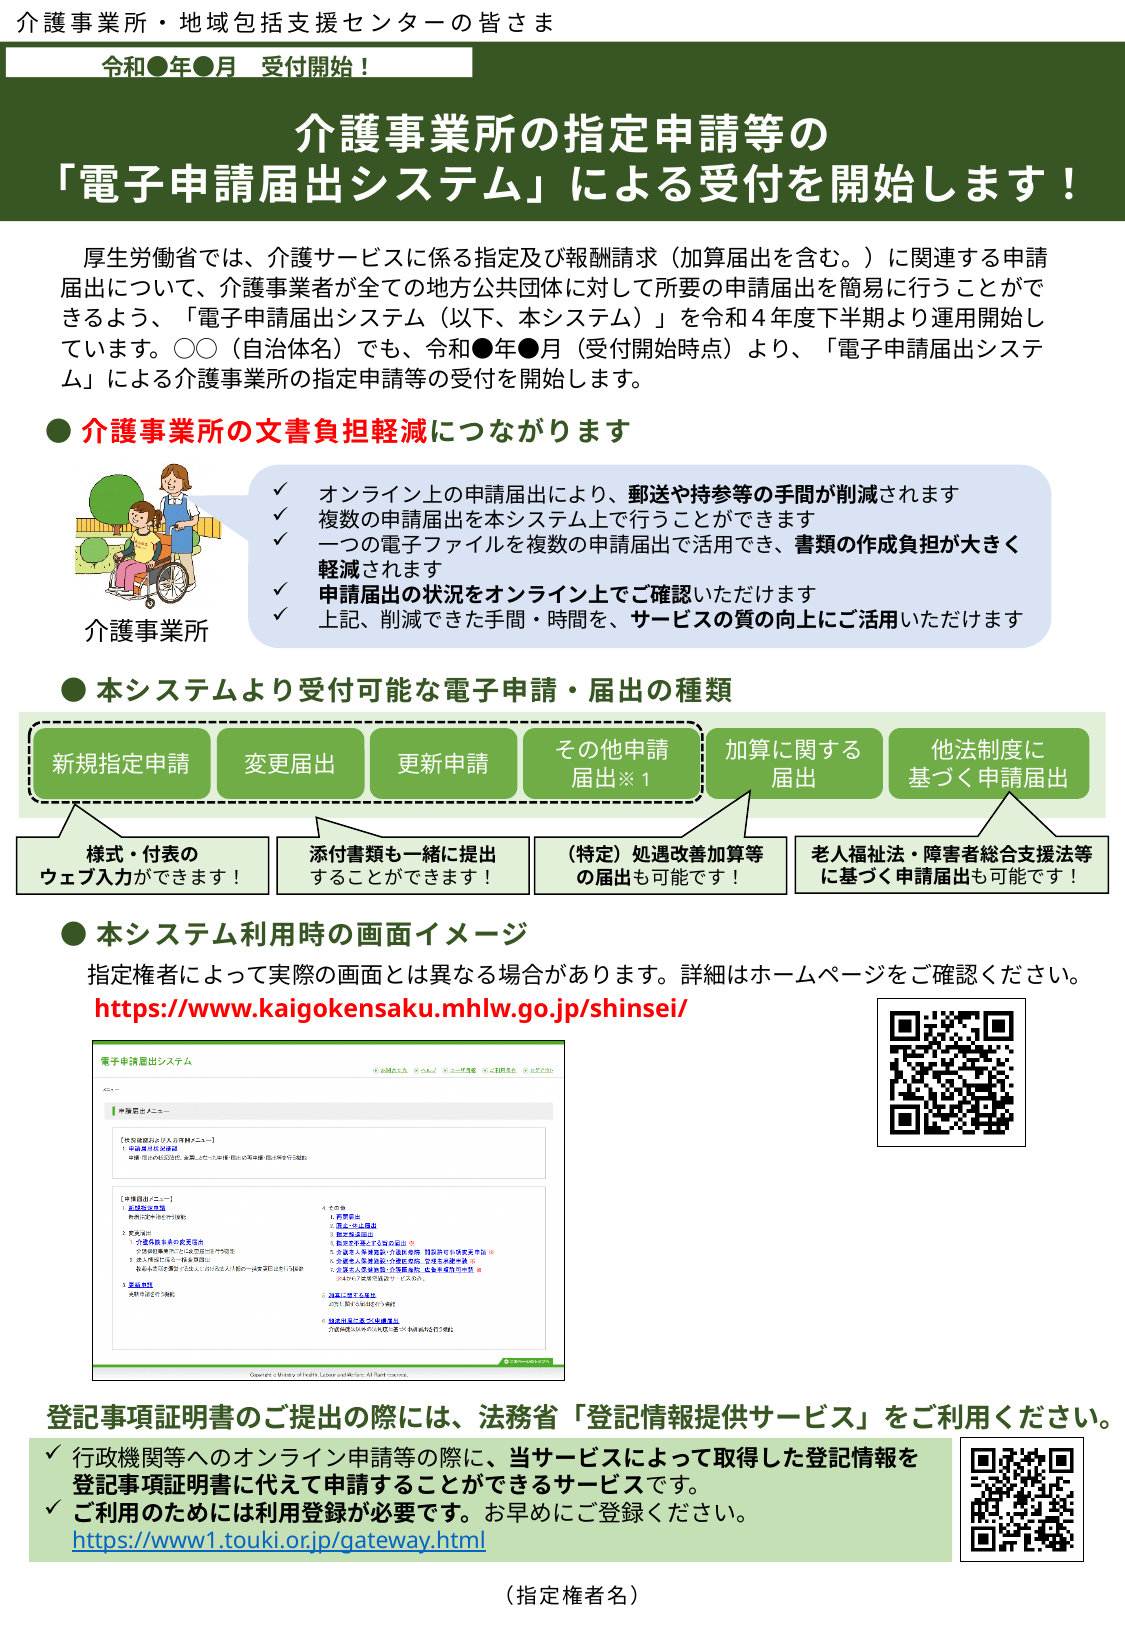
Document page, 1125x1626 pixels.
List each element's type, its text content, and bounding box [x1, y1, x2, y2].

text_box 介護事業所の指定申請等の 「電子申請届出システム」による受付を開始します！ [0, 40, 1125, 222]
text_box 添付書類も一緒に提出 することができます！ [276, 815, 531, 896]
text_box 指定権者によって実際の画面とは異なる場合があります。詳細はホームページをご確認ください。 [72, 953, 1106, 996]
text_box [18, 711, 1107, 819]
text_box ●介護事業所の文書負担軽減につながります [30, 412, 1095, 449]
text_box 他法制度に 基づく申請届出 [887, 726, 1091, 800]
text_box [29, 1437, 1084, 1562]
text_box オンライン上の申請届出により、郵送や持参等の手間が削減されます 複数の申請届出を本システム上で行うことができます 一つの電子ファイルを複数の申請届出で活用でき、書類の作成負担が大きく軽減されます 申請届出の状況をオンライン上でご確認いただけます 上記、削減できた手間・時間を、サービスの質の向上にご活用いただけます [226, 463, 1053, 650]
text_box 様式・付表の ウェブ入力ができます！ [15, 802, 270, 896]
text_box 老人福祉法・障害者総合支援法等に基づく申請届出も可能です！ [794, 790, 1110, 895]
picture [877, 998, 1026, 1147]
text_box 登記事項証明書のご提出の際には、法務省「登記情報提供サービス」をご利用ください。 [28, 1397, 1117, 1437]
text_box 厚生労働省では、介護サービスに係る指定及び報酬請求（加算届出を含む。）に関連する申請届出について、介護事業者が全ての地方公共団体に対して所要の申請届出を簡易に行うことができるよう、「電子申請届出システム（以下、本システム）」を令和４年度下半期より運用開始しています。○○（自治体名）でも、令和●年●月（受付開始時点）より、「電子申請届出システム」による介護事業所の指定申請等の受付を開始します。 [45, 233, 1080, 400]
text_box 加算に関する 届出 [704, 726, 885, 800]
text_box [69, 461, 226, 654]
text_box [28, 721, 704, 804]
picture [91, 1040, 565, 1381]
text_box https://www.kaigokensaku.mhlw.go.jp/shinsei/ [79, 985, 876, 1030]
text_box 介護事業所・地域包括支援センターの皆さま [16, 5, 1080, 37]
text_box ●本システム利用時の画面イメージ [45, 915, 1110, 952]
text_box 令和●年●月 受付開始！ [5, 47, 473, 78]
text_box （指定権者名） [461, 1575, 684, 1614]
text_box ●本システムより受付可能な電子申請・届出の種類 [45, 671, 1110, 708]
text_box （特定）処遇改善加算等の届出も可能です！ [533, 788, 788, 896]
